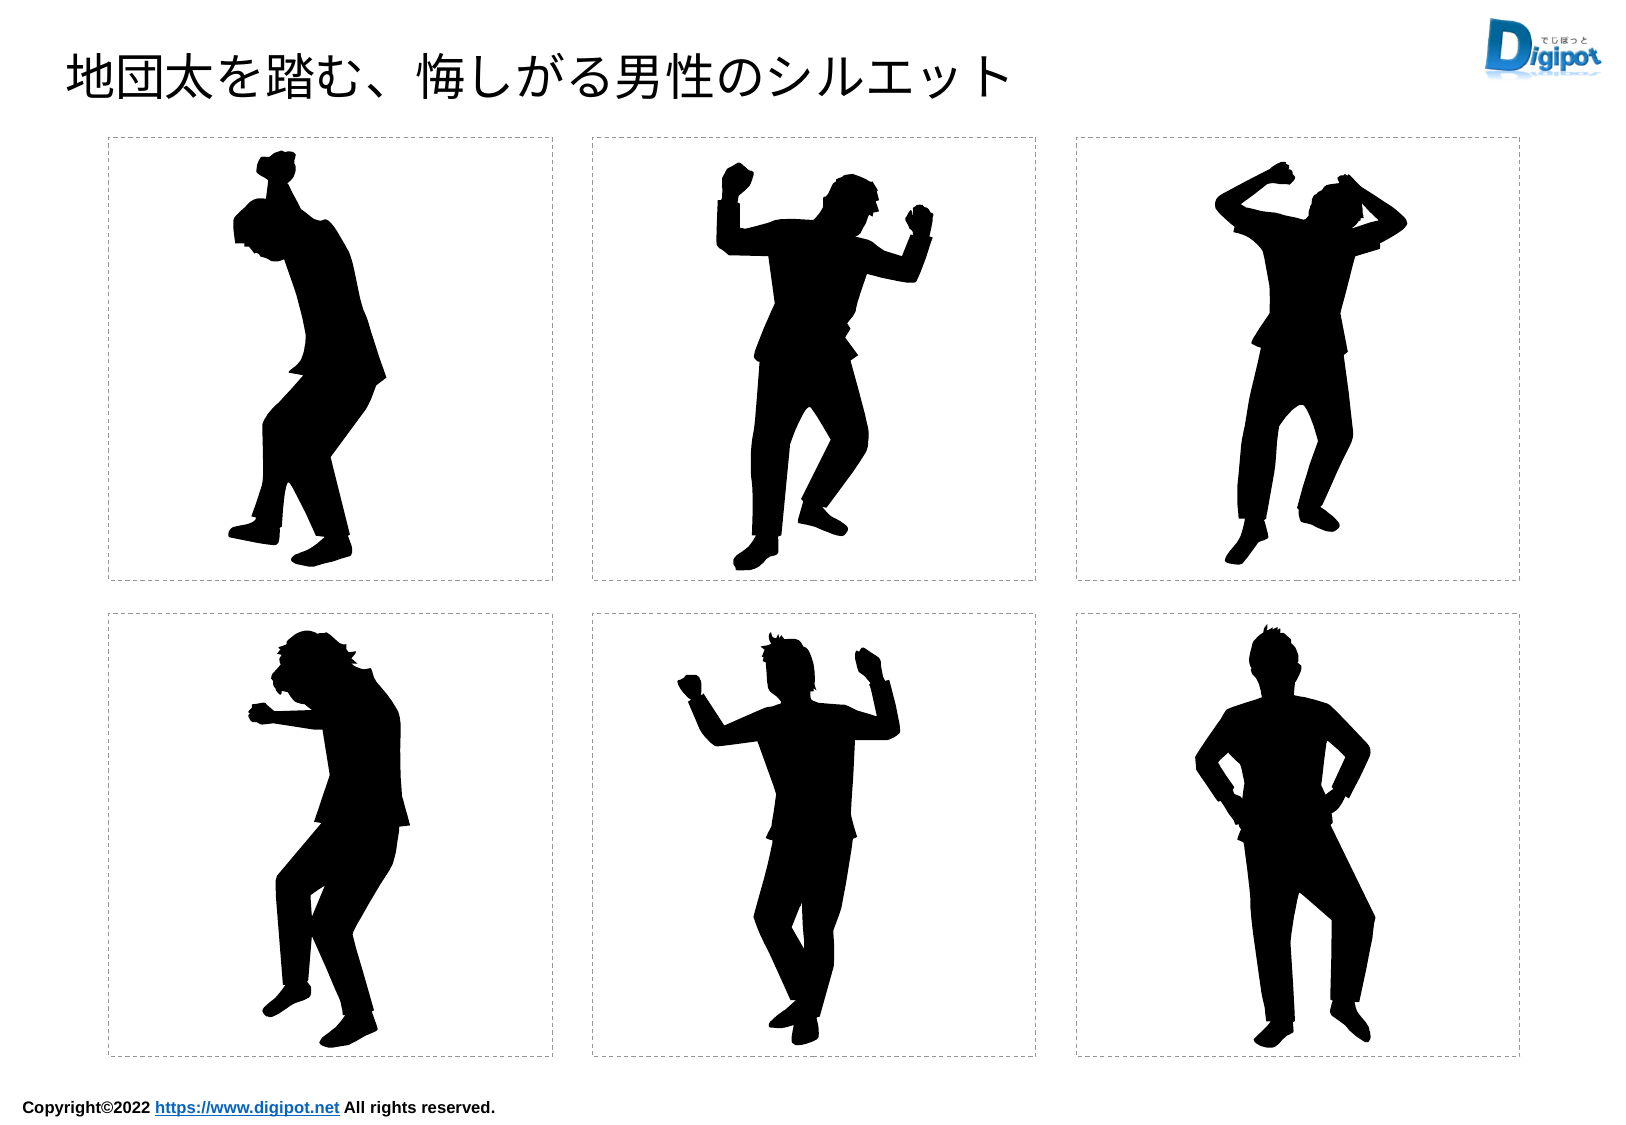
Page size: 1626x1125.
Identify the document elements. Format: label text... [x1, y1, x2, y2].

text_box [1195, 623, 1376, 1048]
text_box 地団太を踏む、悔しがる男性のシルエット [50, 38, 1030, 113]
text_box [228, 150, 387, 567]
text_box [1215, 161, 1408, 565]
text_box [248, 630, 411, 1048]
text_box [716, 162, 934, 571]
picture [1485, 18, 1602, 82]
text_box [677, 632, 901, 1046]
